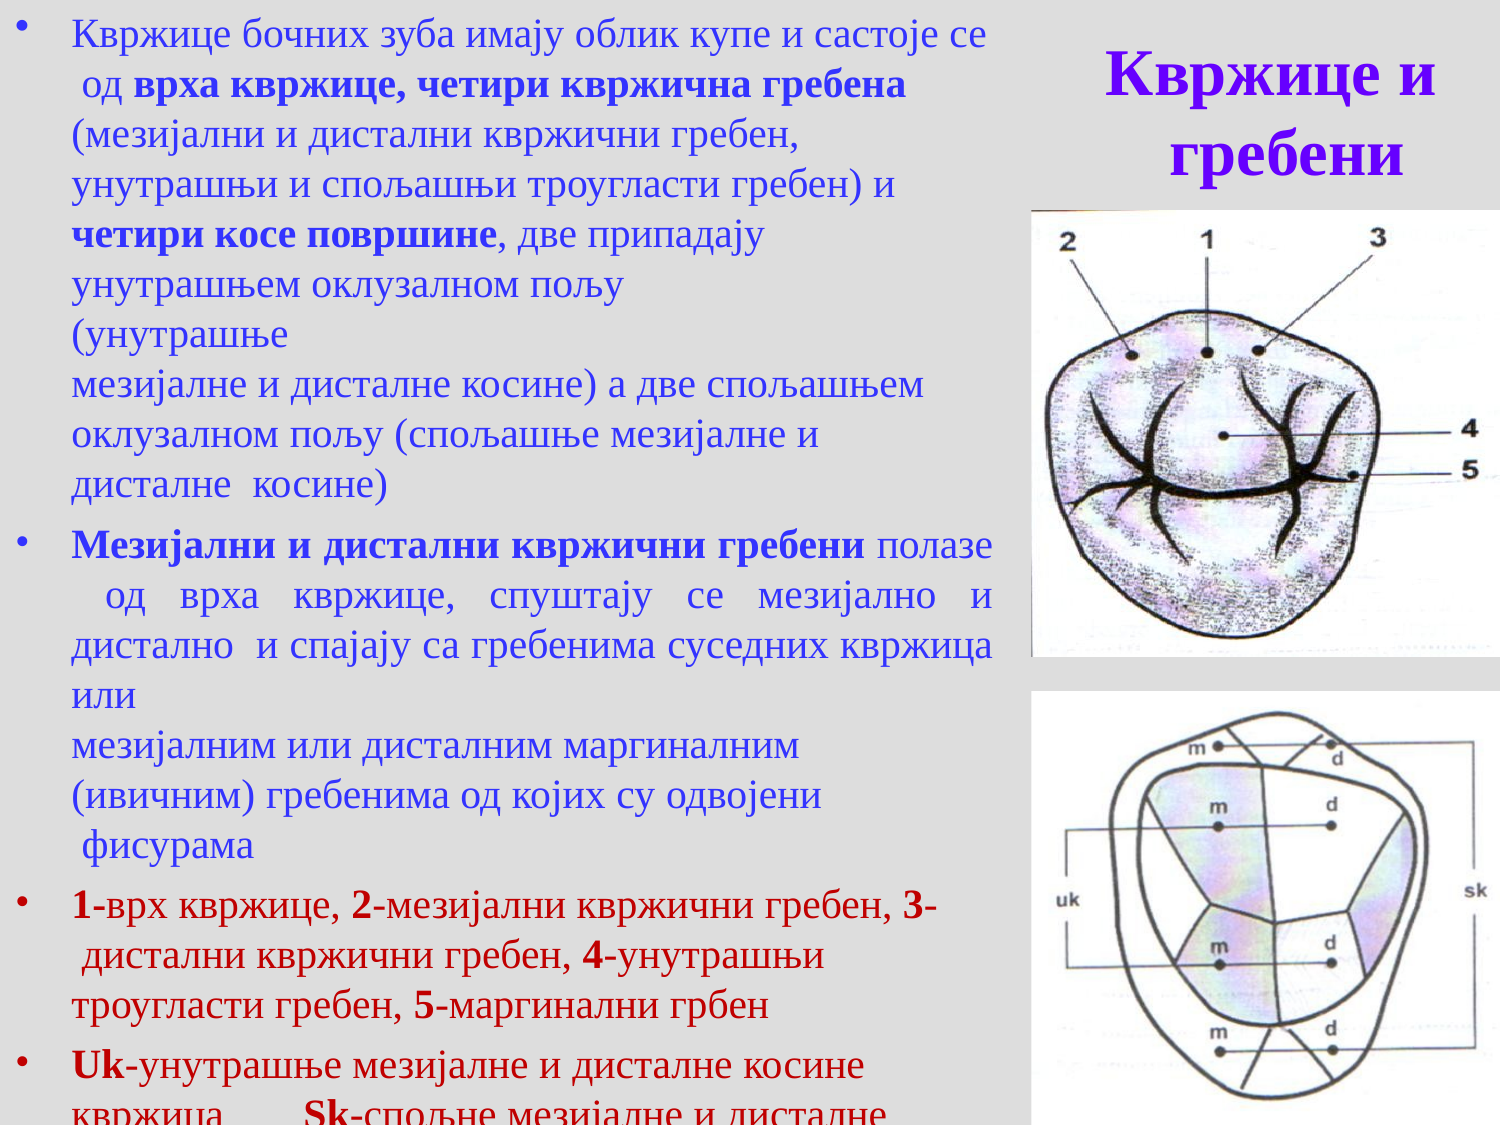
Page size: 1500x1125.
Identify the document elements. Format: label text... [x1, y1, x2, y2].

text_box Квржице и гребени [1103, 27, 1440, 189]
text_box [1031, 210, 1500, 657]
text_box Квржице бочних зуба имају облик купе и састоје се од врха квржице, четири квржична гребена (мезијални и дистални квржични гребен, унутрашњи и спољашњи троугласти гребен) и четири косе површине, две припадају унутрашњем оклузалном пољу (унутрашње мезијалне и дисталне косине) а две спољашњем оклузалном пољу (спољашње мезијалне и дисталне косине) Мезијални и дистални квржични гребени полазе од врха квржице, спуштају се мезијално и дистално и спајају са гребенима суседних квржица или мезијалним или дисталним маргиналним (ивичним) гребенима од којих су одвојени фисурама 1-врх квржице, 2-мезијални квржични гребен, 3- дистални квржични гребен, 4-унутрашњи троугласти гребен, 5-маргинални грбен Uk-унутрашње мезијалне и дисталне косине квржица Sk-спољне мезијалне и дисталне косине квржица [12, 3, 994, 1125]
text_box [1031, 691, 1500, 1125]
